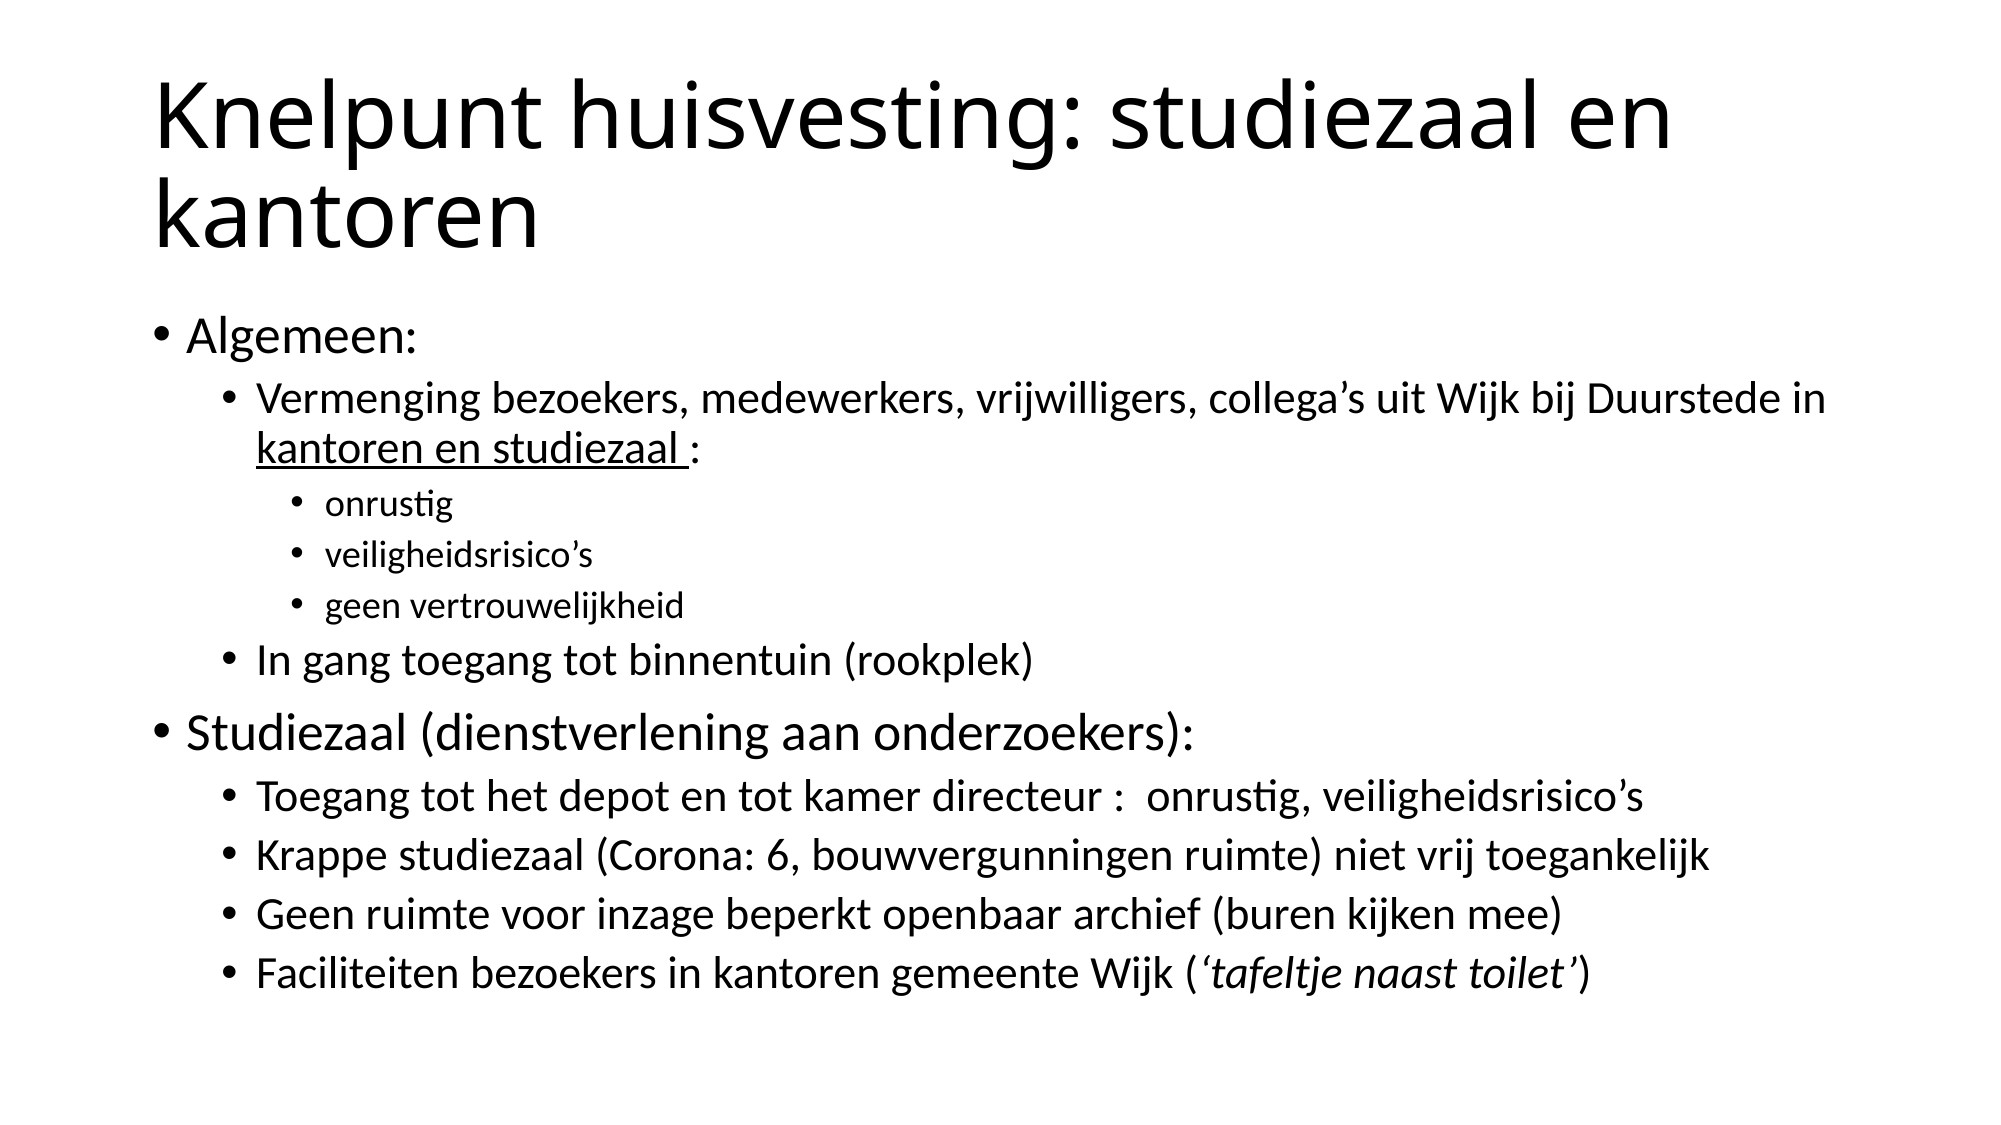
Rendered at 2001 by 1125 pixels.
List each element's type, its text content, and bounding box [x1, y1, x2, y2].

title Knelpunt huisvesting: studiezaal en kantoren [137, 59, 1863, 278]
list Algemeen: Vermenging bezoekers, medewerkers, vrijwilligers, collega’s uit Wijk bij Duurstede in kantoren en studiezaal : onrustig veiligheidsrisico’s geen vertrouwelijkheid In gang toegang tot binnentuin (rookplek) Studiezaal (dienstverlening aan onderzoekers): Toegang tot het depot en tot kamer directeur : onrustig, veiligheidsrisico’s Krappe studiezaal (Corona: 6, bouwvergunningen ruimte) niet vrij toegankelijk Geen ruimte voor inzage beperkt openbaar archief (buren kijken mee) Faciliteiten bezoekers in kantoren gemeente Wijk (‘tafeltje naast toilet’) [137, 299, 1863, 1014]
